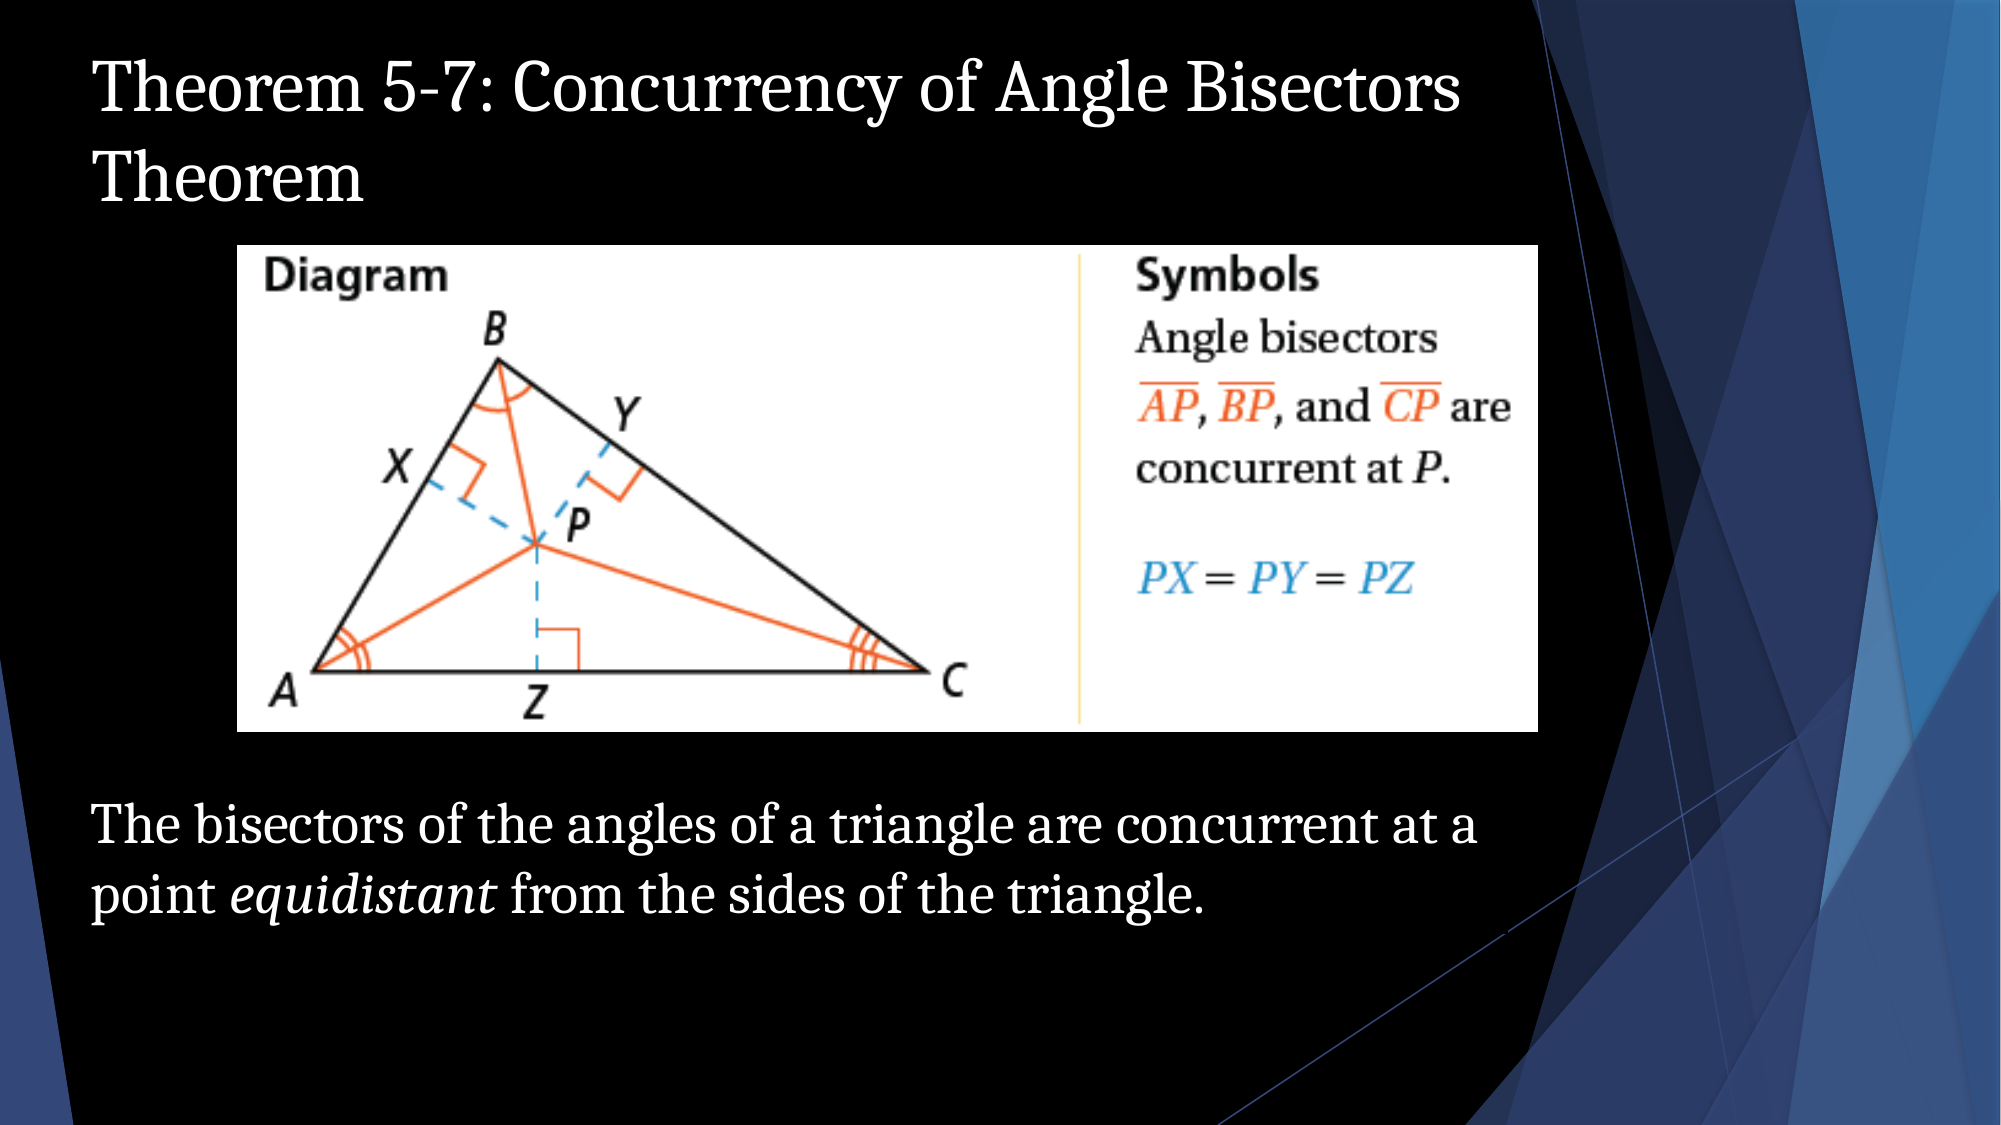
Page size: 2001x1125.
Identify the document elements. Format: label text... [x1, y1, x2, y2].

title Theorem 5-7: Concurrency of Angle Bisectors Theorem [76, 29, 1620, 246]
picture [237, 245, 1538, 732]
text_box The bisectors of the angles of a triangle are concurrent at a point equidistant from the sides of the triangle. [75, 776, 1508, 934]
